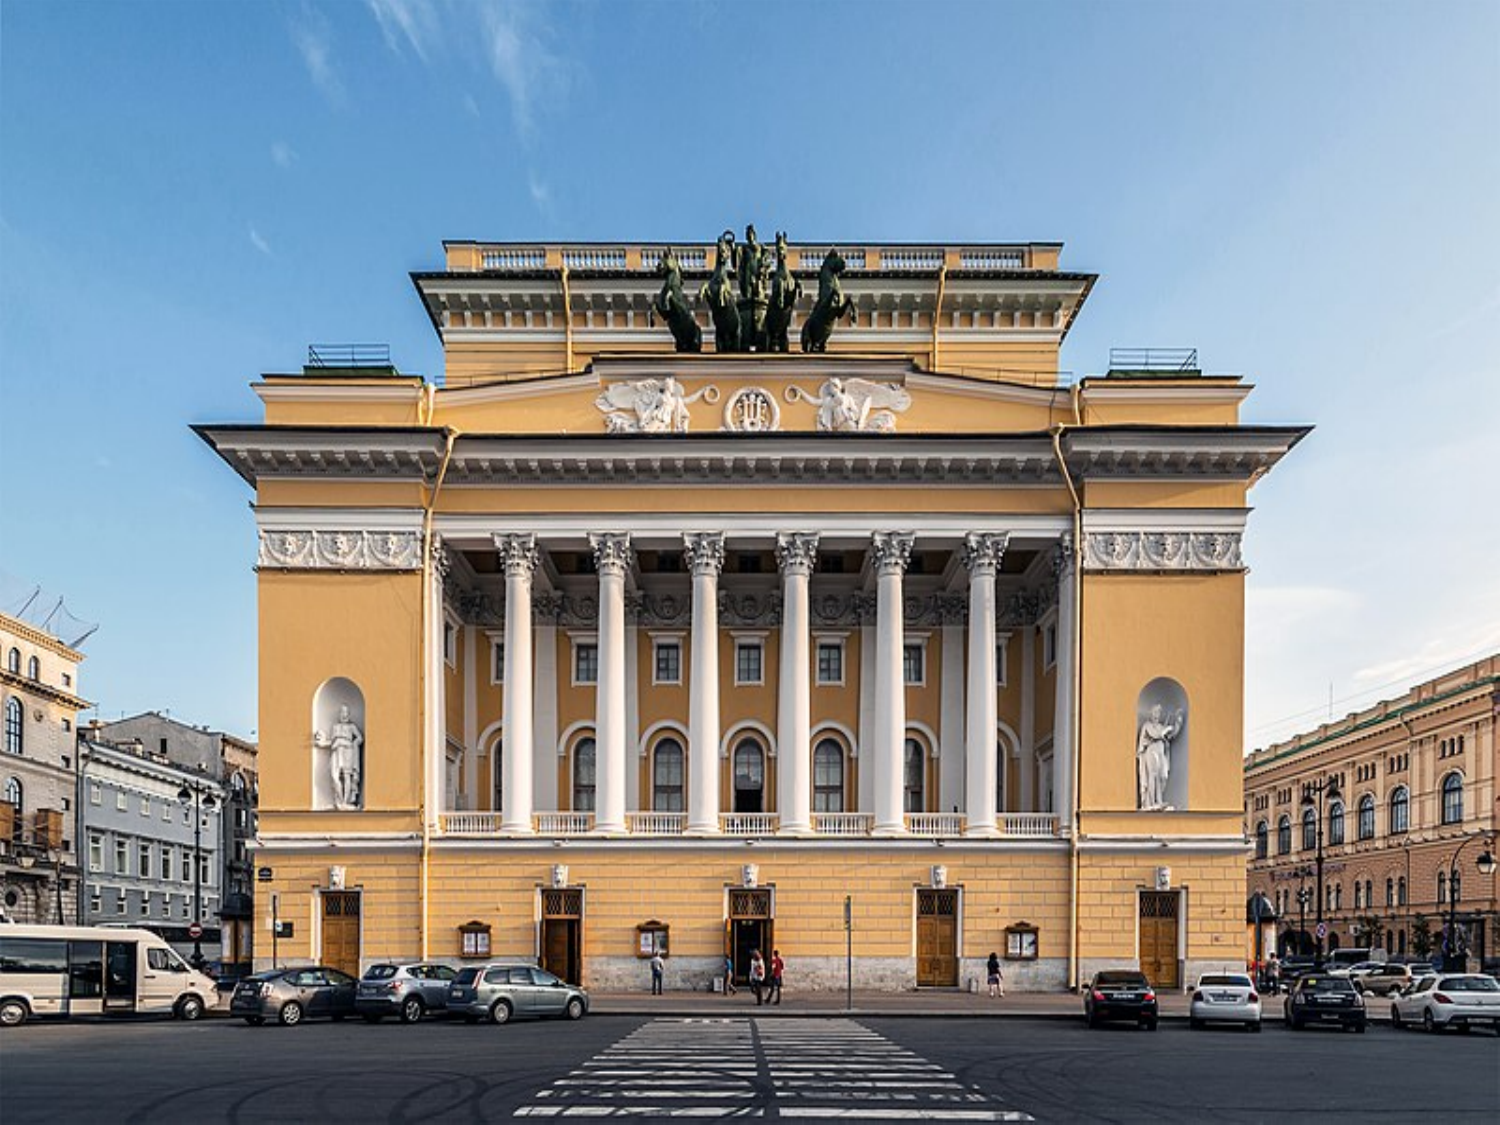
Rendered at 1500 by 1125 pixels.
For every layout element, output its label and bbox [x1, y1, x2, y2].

list [0, 0, 1500, 1125]
